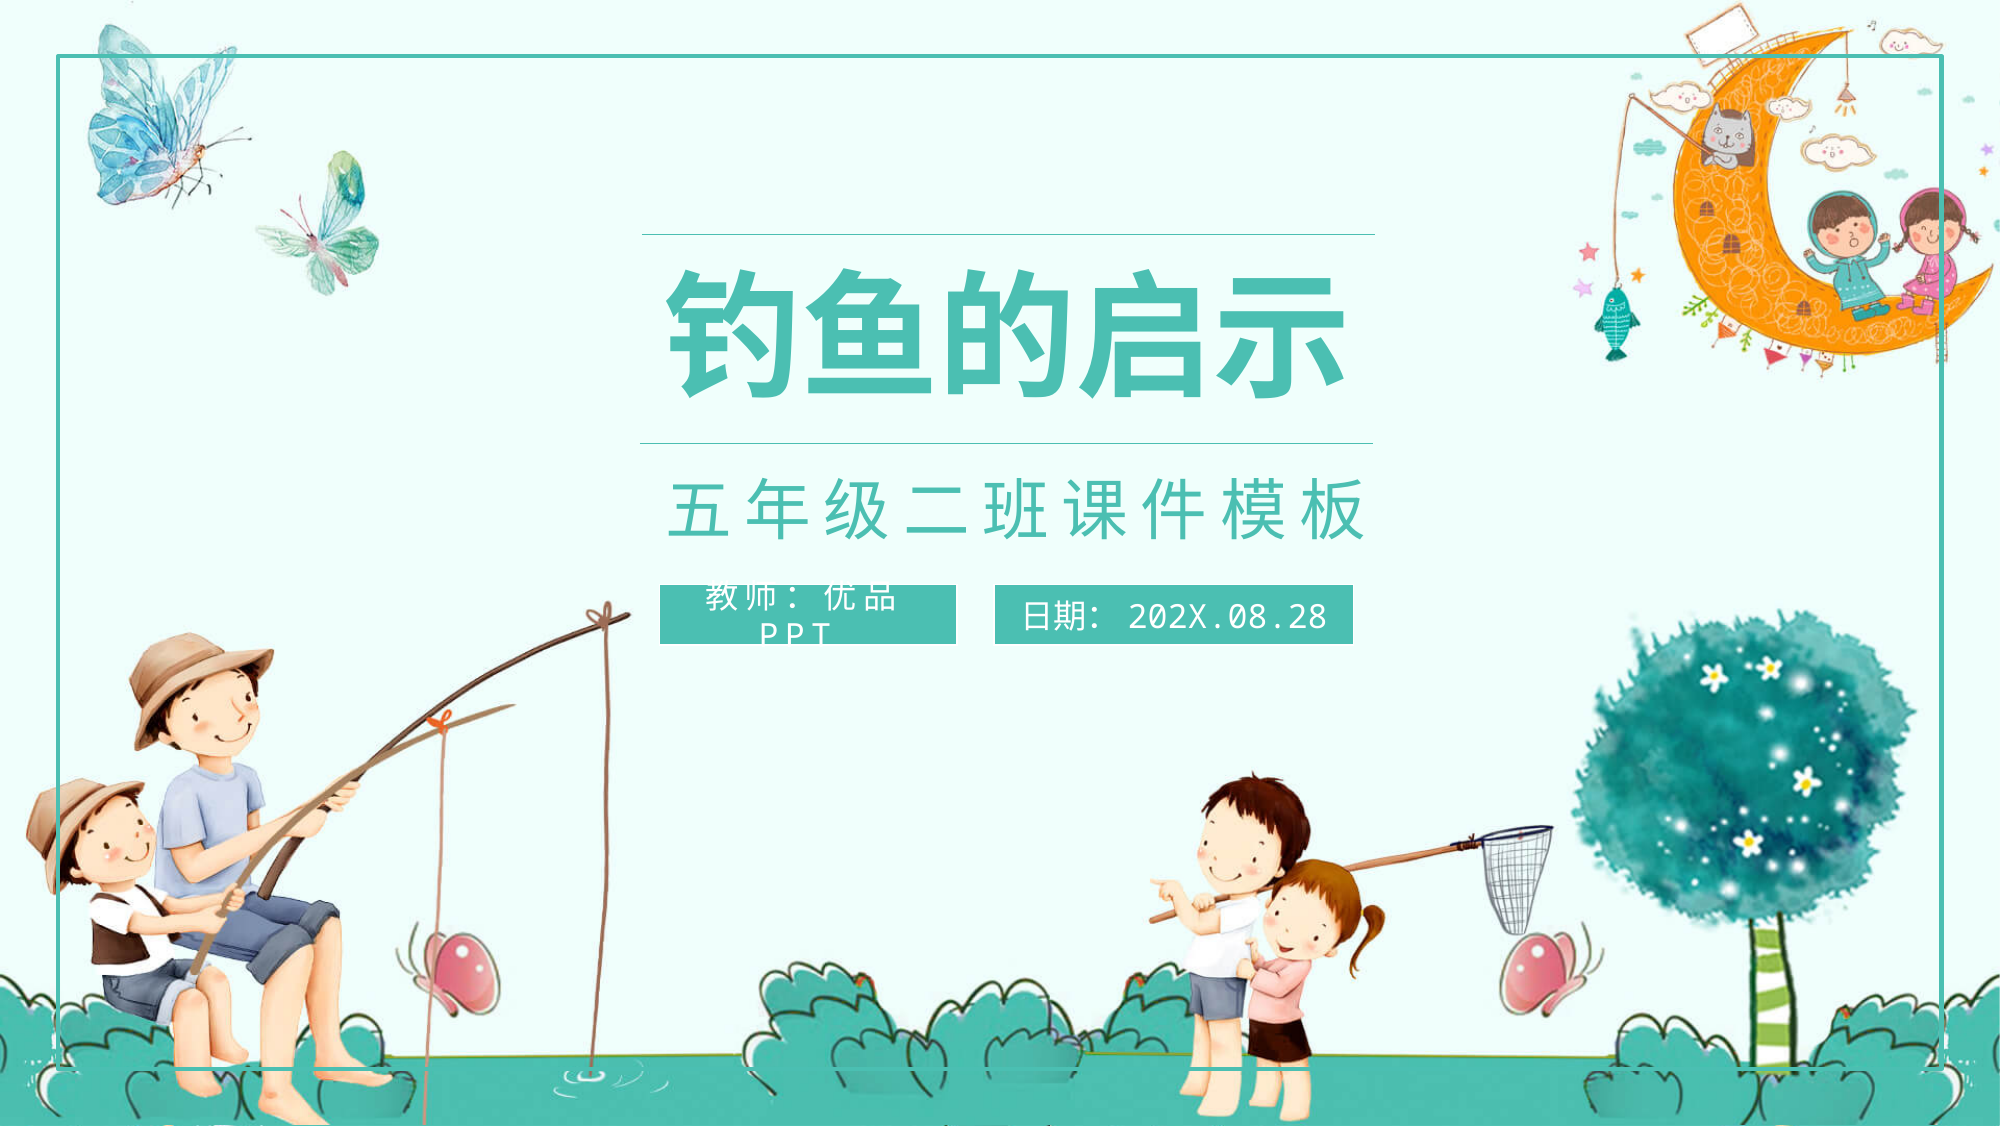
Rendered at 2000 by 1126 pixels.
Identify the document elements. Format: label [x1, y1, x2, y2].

picture [0, 0, 2000, 1126]
text_box [659, 584, 1354, 646]
text_box [622, 234, 1392, 444]
